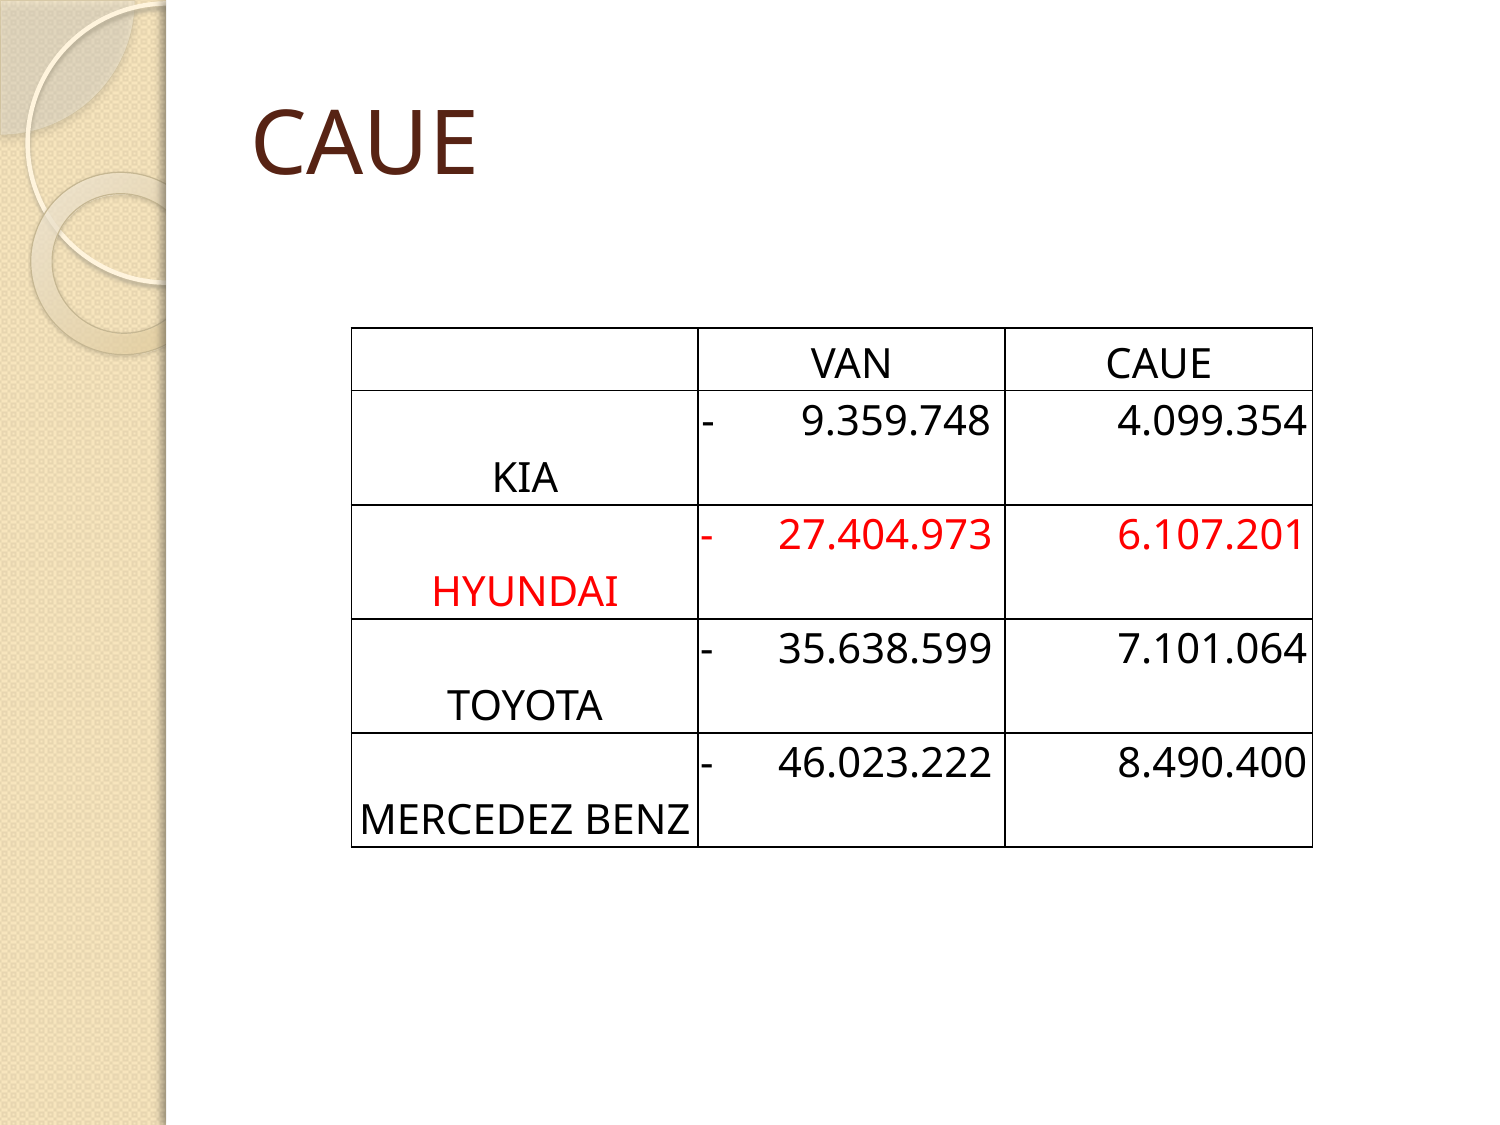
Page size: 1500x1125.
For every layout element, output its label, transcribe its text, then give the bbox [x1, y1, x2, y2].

table_cell - 35.638.599 [699, 620, 1004, 732]
table_cell - 9.359.748 [699, 391, 1004, 504]
table_header CAUE [1006, 329, 1312, 390]
table_cell HYUNDAI [352, 506, 697, 618]
table_cell TOYOTA [352, 620, 697, 732]
table_cell KIA [352, 391, 697, 504]
title CAUE [235, 45, 1466, 233]
table_cell - 27.404.973 [699, 506, 1004, 618]
table_cell 4.099.354 [1006, 391, 1312, 504]
table_header [352, 329, 697, 390]
table_cell - 46.023.222 [699, 734, 1004, 846]
table_cell 6.107.201 [1006, 506, 1312, 618]
table_cell 7.101.064 [1006, 620, 1312, 732]
table_cell MERCEDEZ BENZ [352, 734, 697, 846]
table_header VAN [699, 329, 1004, 390]
table_cell 8.490.400 [1006, 734, 1312, 846]
